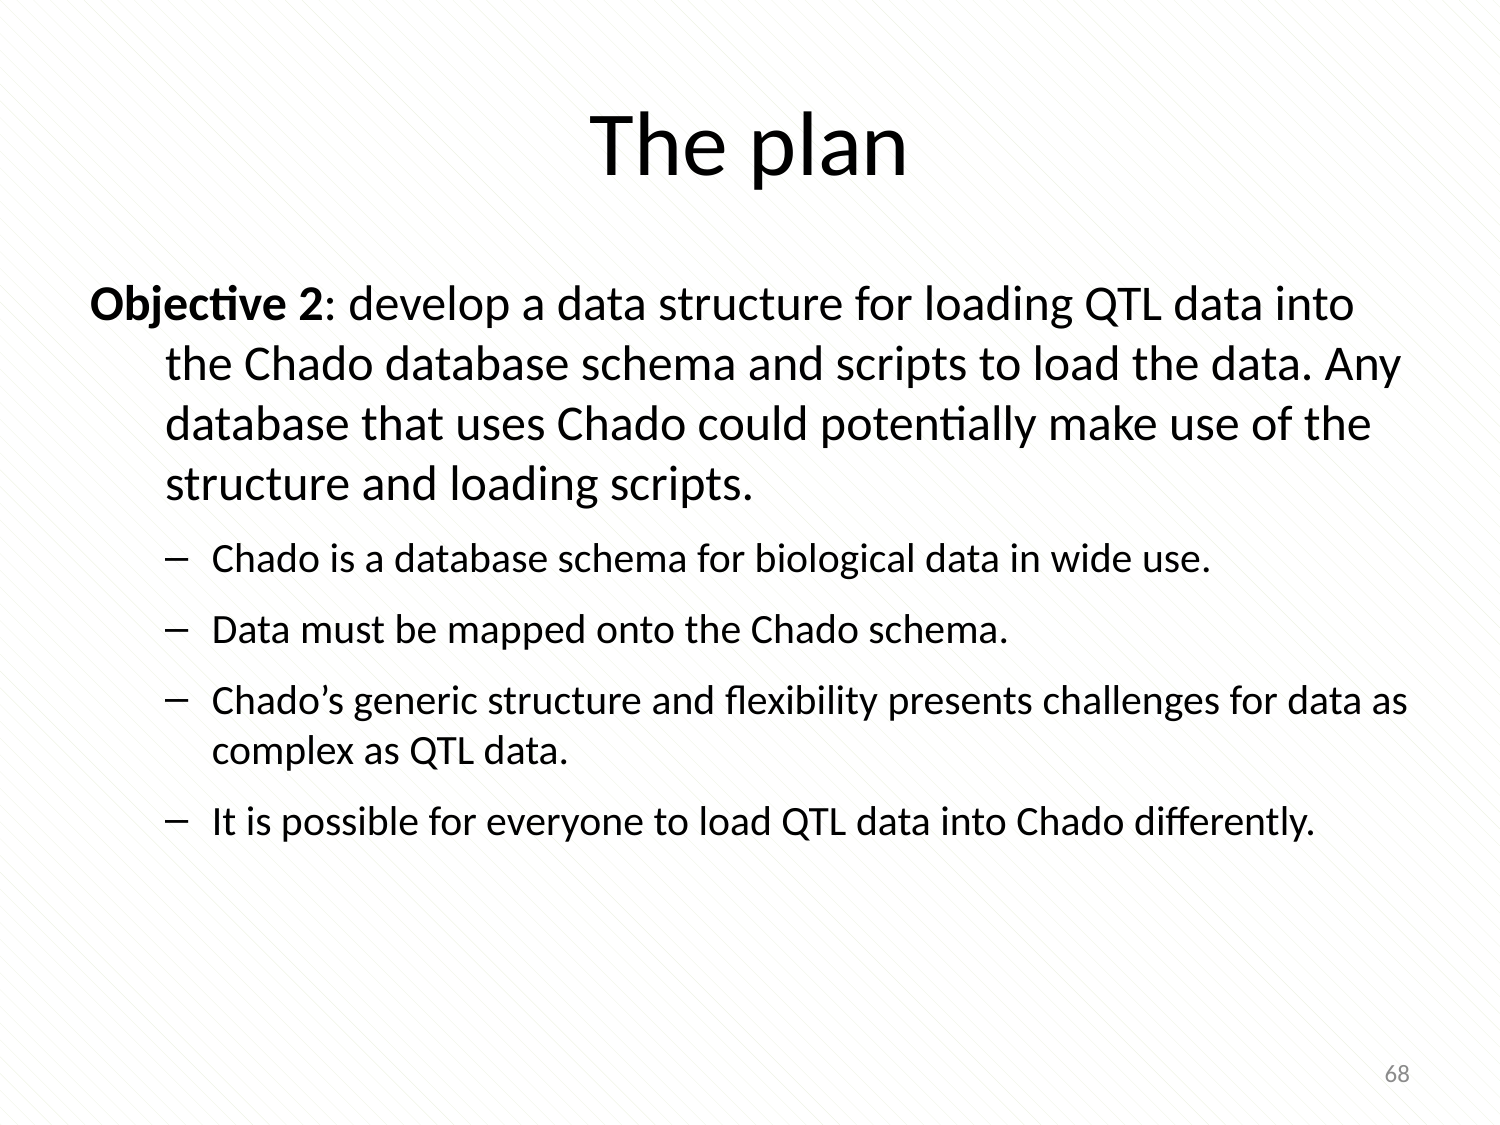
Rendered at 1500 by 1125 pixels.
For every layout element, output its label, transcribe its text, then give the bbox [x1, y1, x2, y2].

list Objective 2: develop a data structure for loading QTL data into the Chado database schema and scripts to load the data. Any database that uses Chado could potentially make use of the structure and loading scripts. Chado is a database schema for biological data in wide use. Data must be mapped onto the Chado schema. Chado’s generic structure and flexibility presents challenges for data as complex as QTL data. It is possible for everyone to load QTL data into Chado differently. [75, 262, 1425, 1005]
title The plan [75, 45, 1425, 233]
slide_number 68 [1074, 1042, 1425, 1103]
